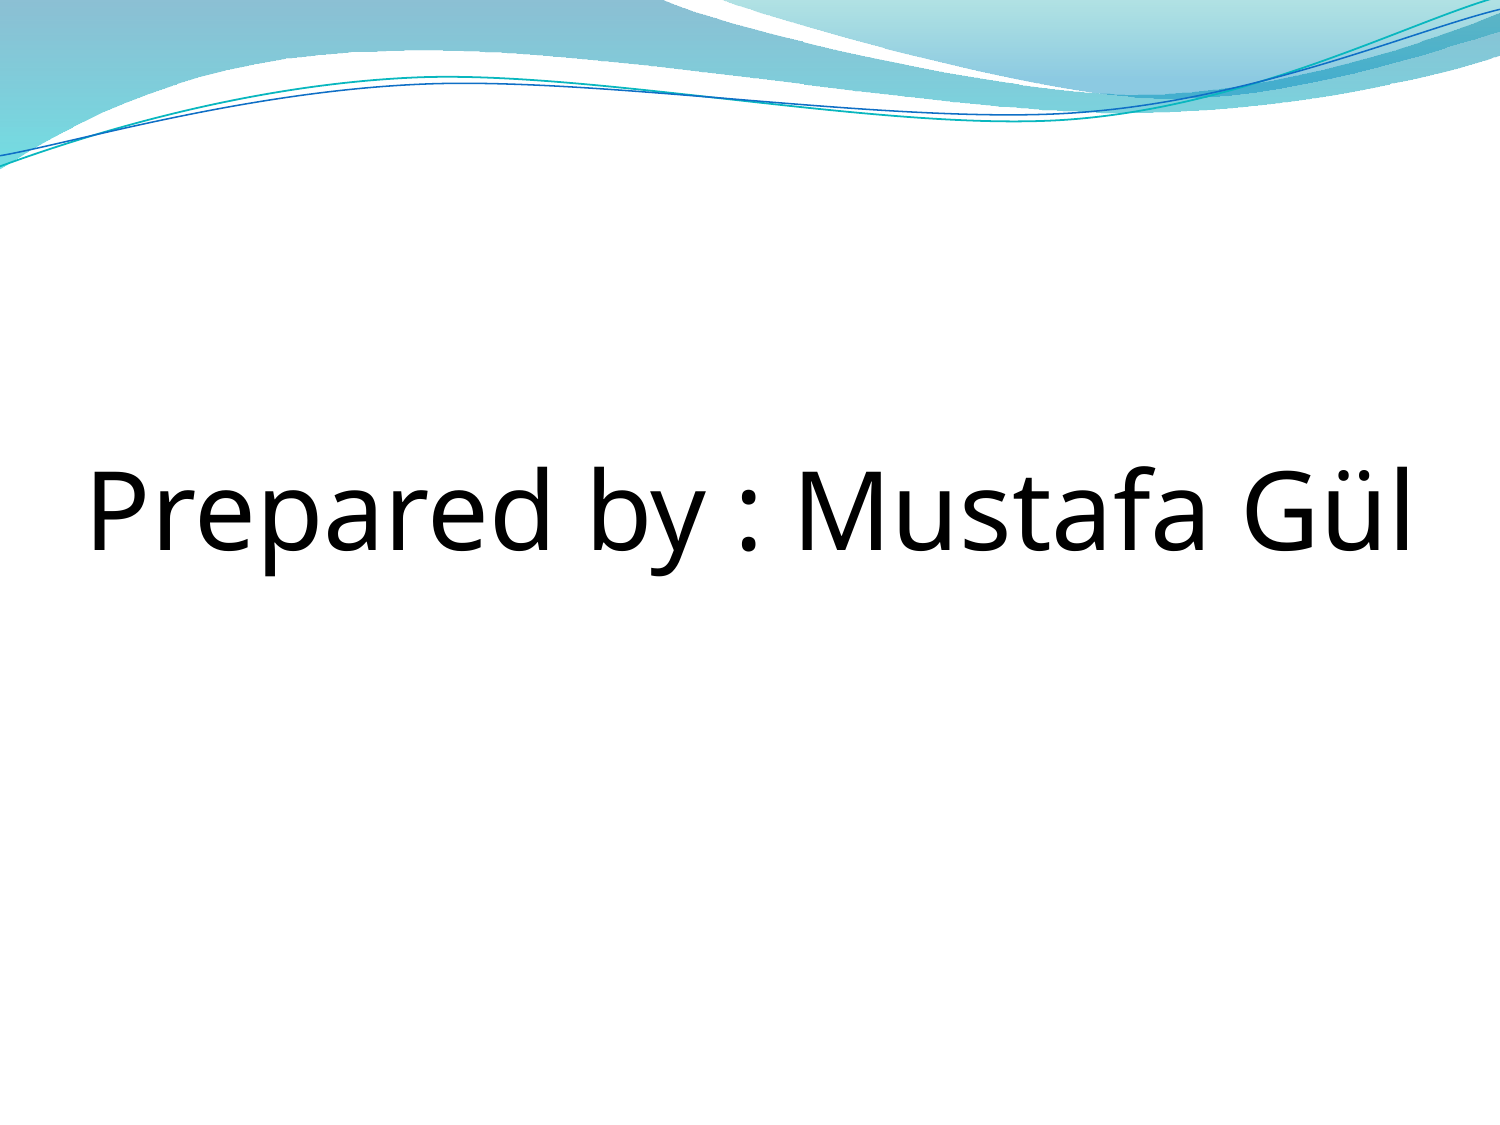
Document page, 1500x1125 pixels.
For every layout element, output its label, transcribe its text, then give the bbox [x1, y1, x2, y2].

list Prepared by : Mustafa Gül [70, 433, 1437, 704]
